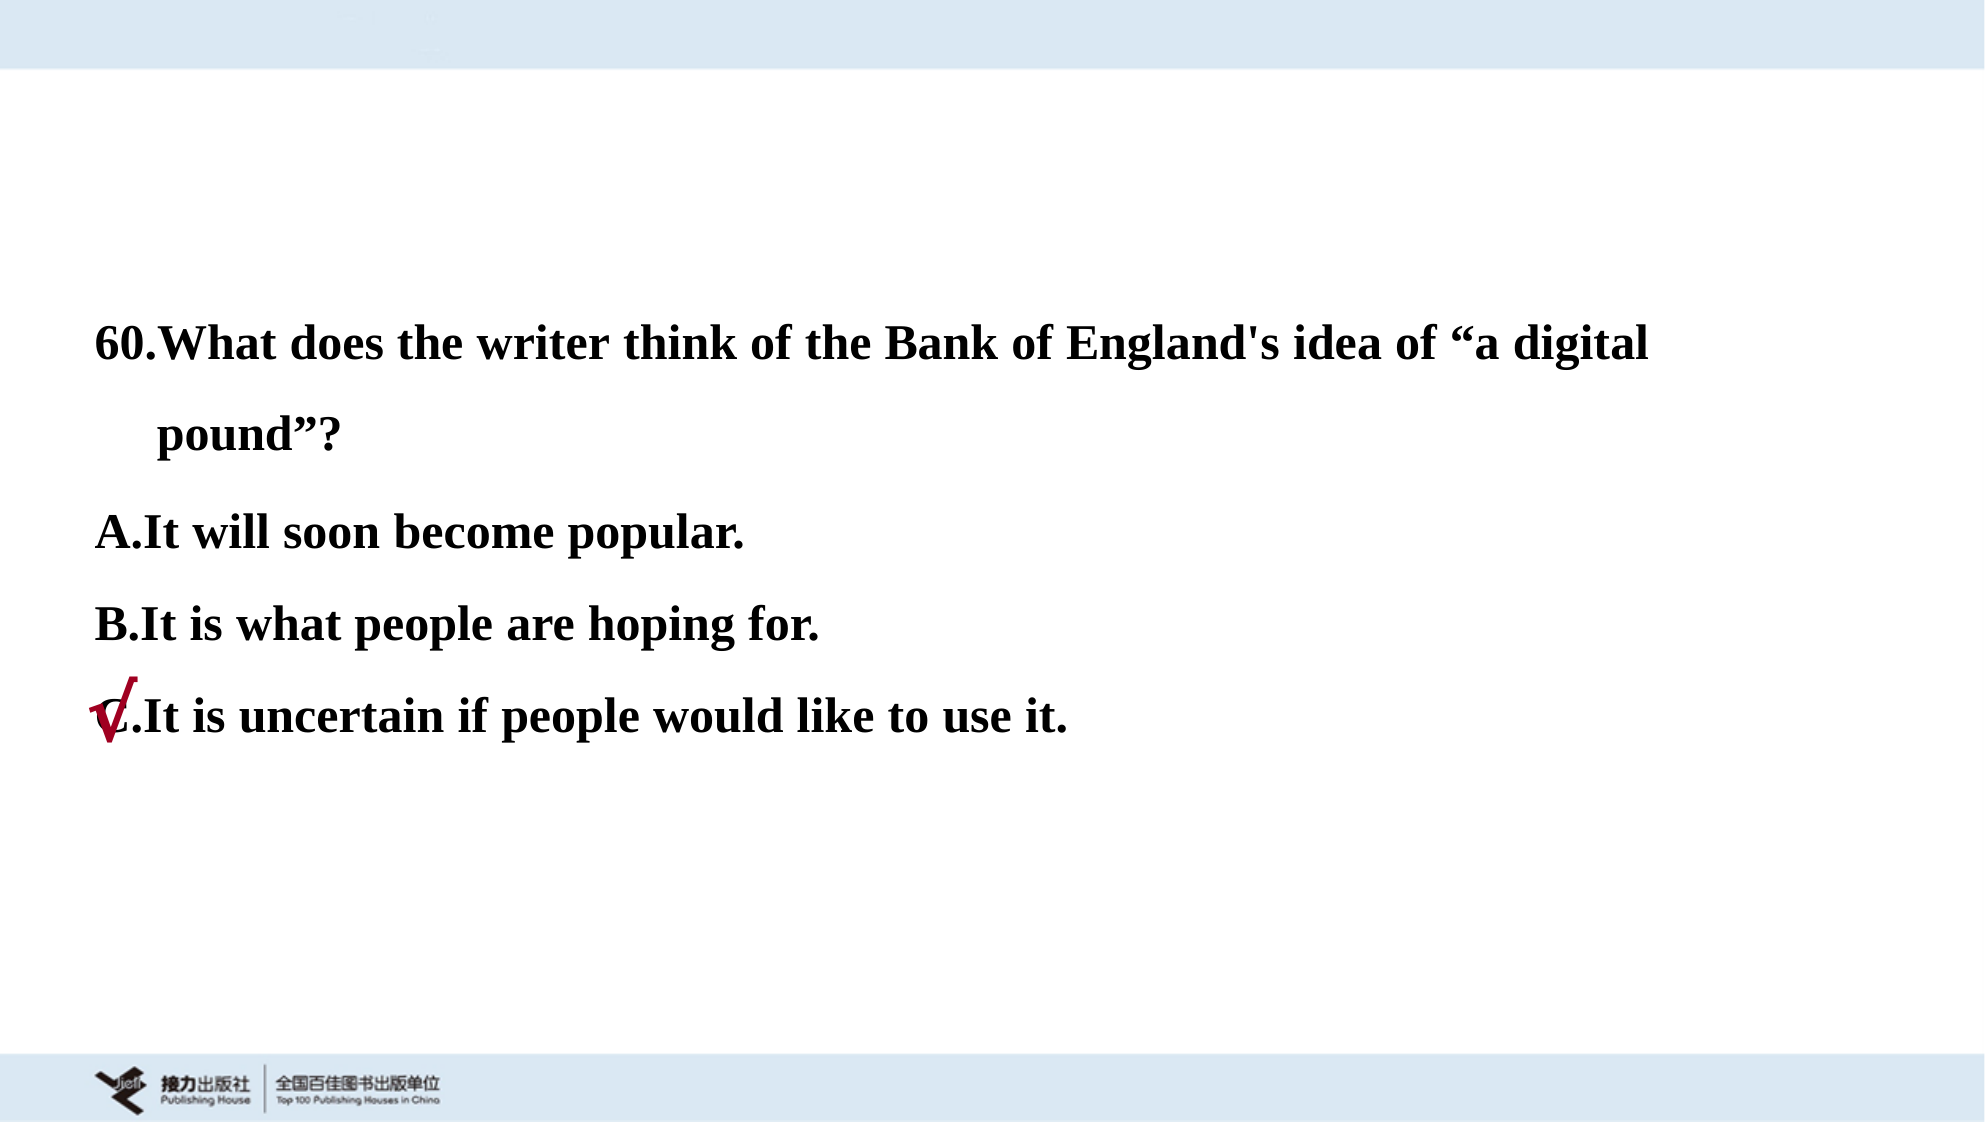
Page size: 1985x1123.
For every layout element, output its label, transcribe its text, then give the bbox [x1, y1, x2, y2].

text_box √ [86, 664, 139, 757]
text_box A.It will soon become popular. B.It is what people are hoping for. C.It is uncertain if people would like to use it. [94, 467, 1892, 743]
text_box 60.What does the writer think of the Bank of England's idea of “a digital pound”? [94, 277, 1892, 461]
picture [0, 0, 1985, 1122]
